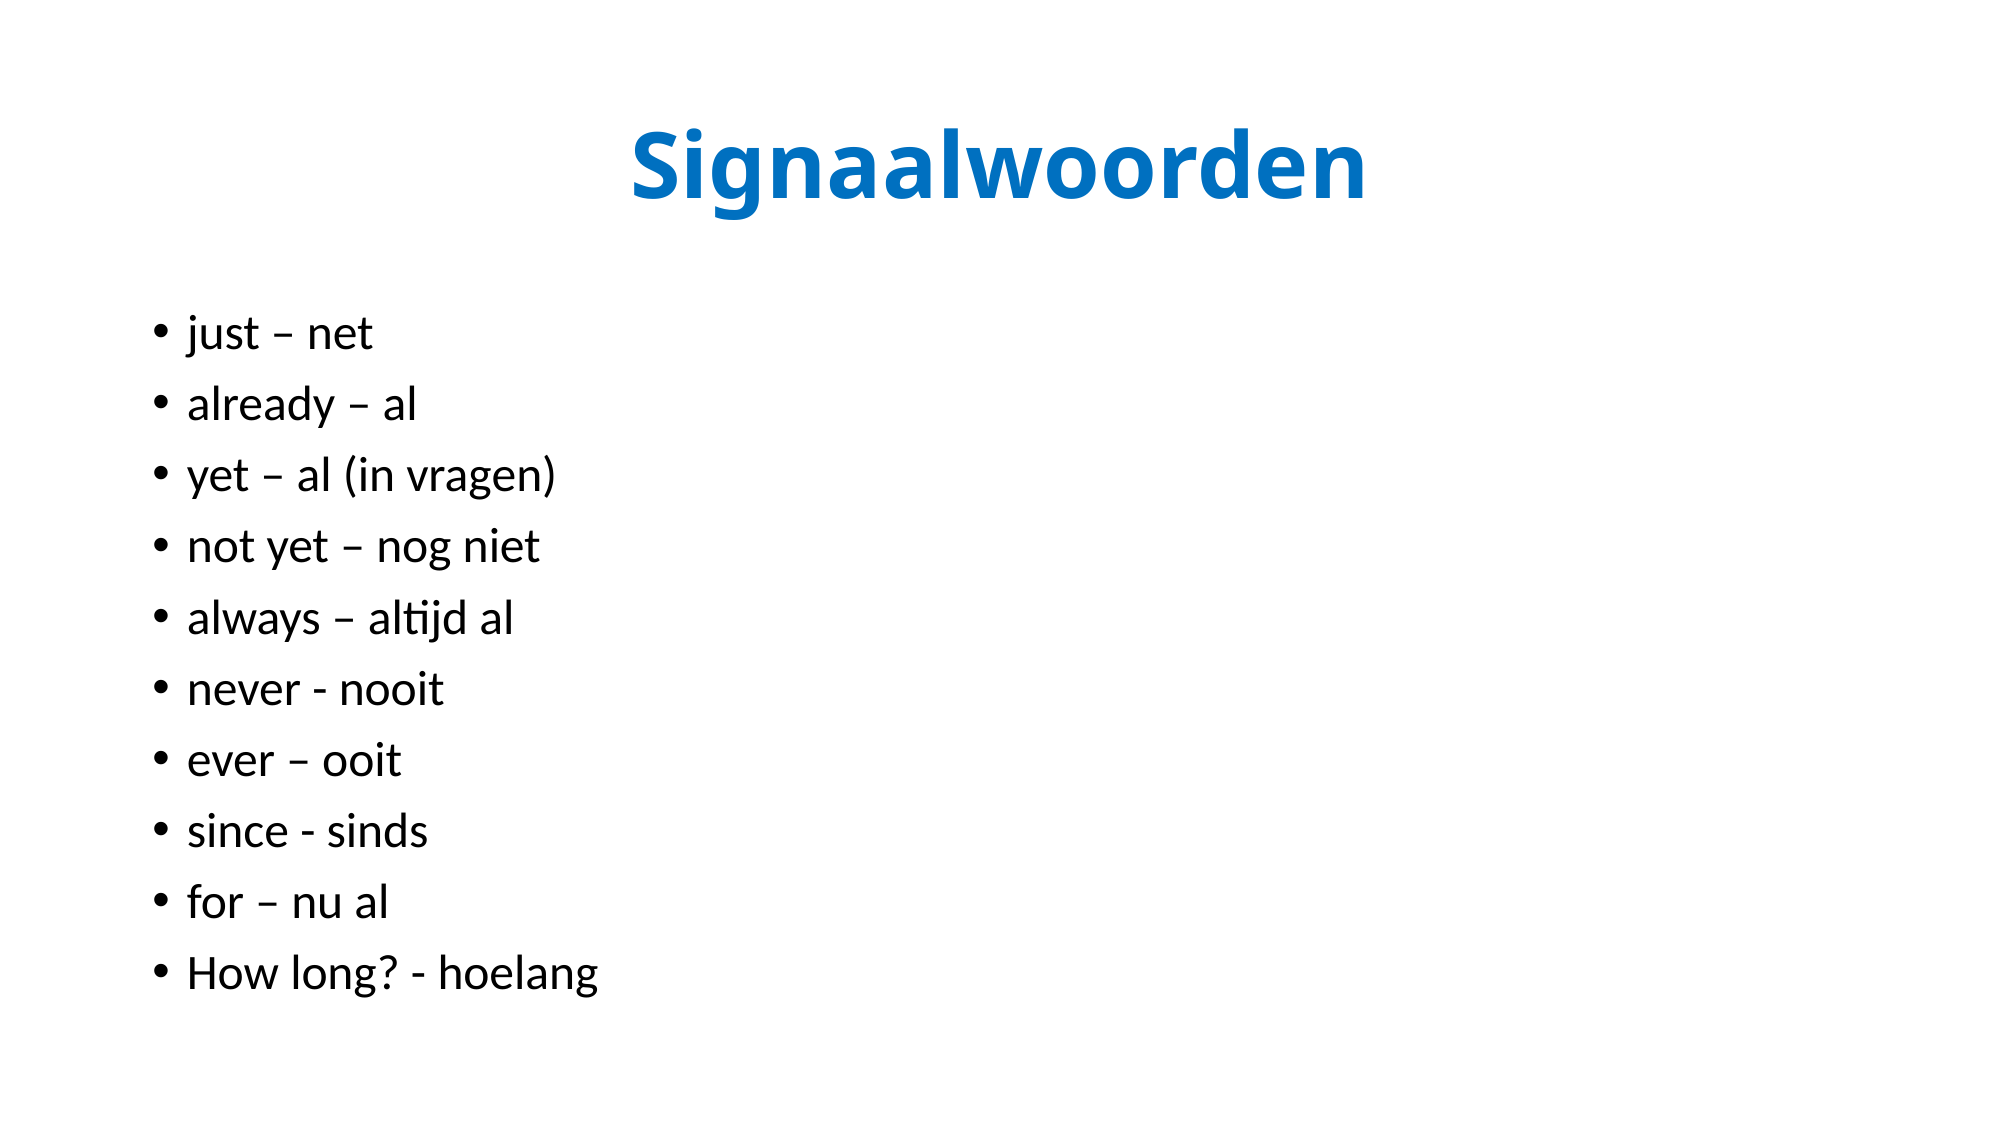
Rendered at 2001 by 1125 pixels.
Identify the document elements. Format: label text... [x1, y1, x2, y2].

title Signaalwoorden [137, 59, 1863, 278]
list just – net already – al yet – al (in vragen) not yet – nog niet always – altijd al never - nooit ever – ooit since - sinds for – nu al How long? - hoelang [137, 299, 1863, 1014]
